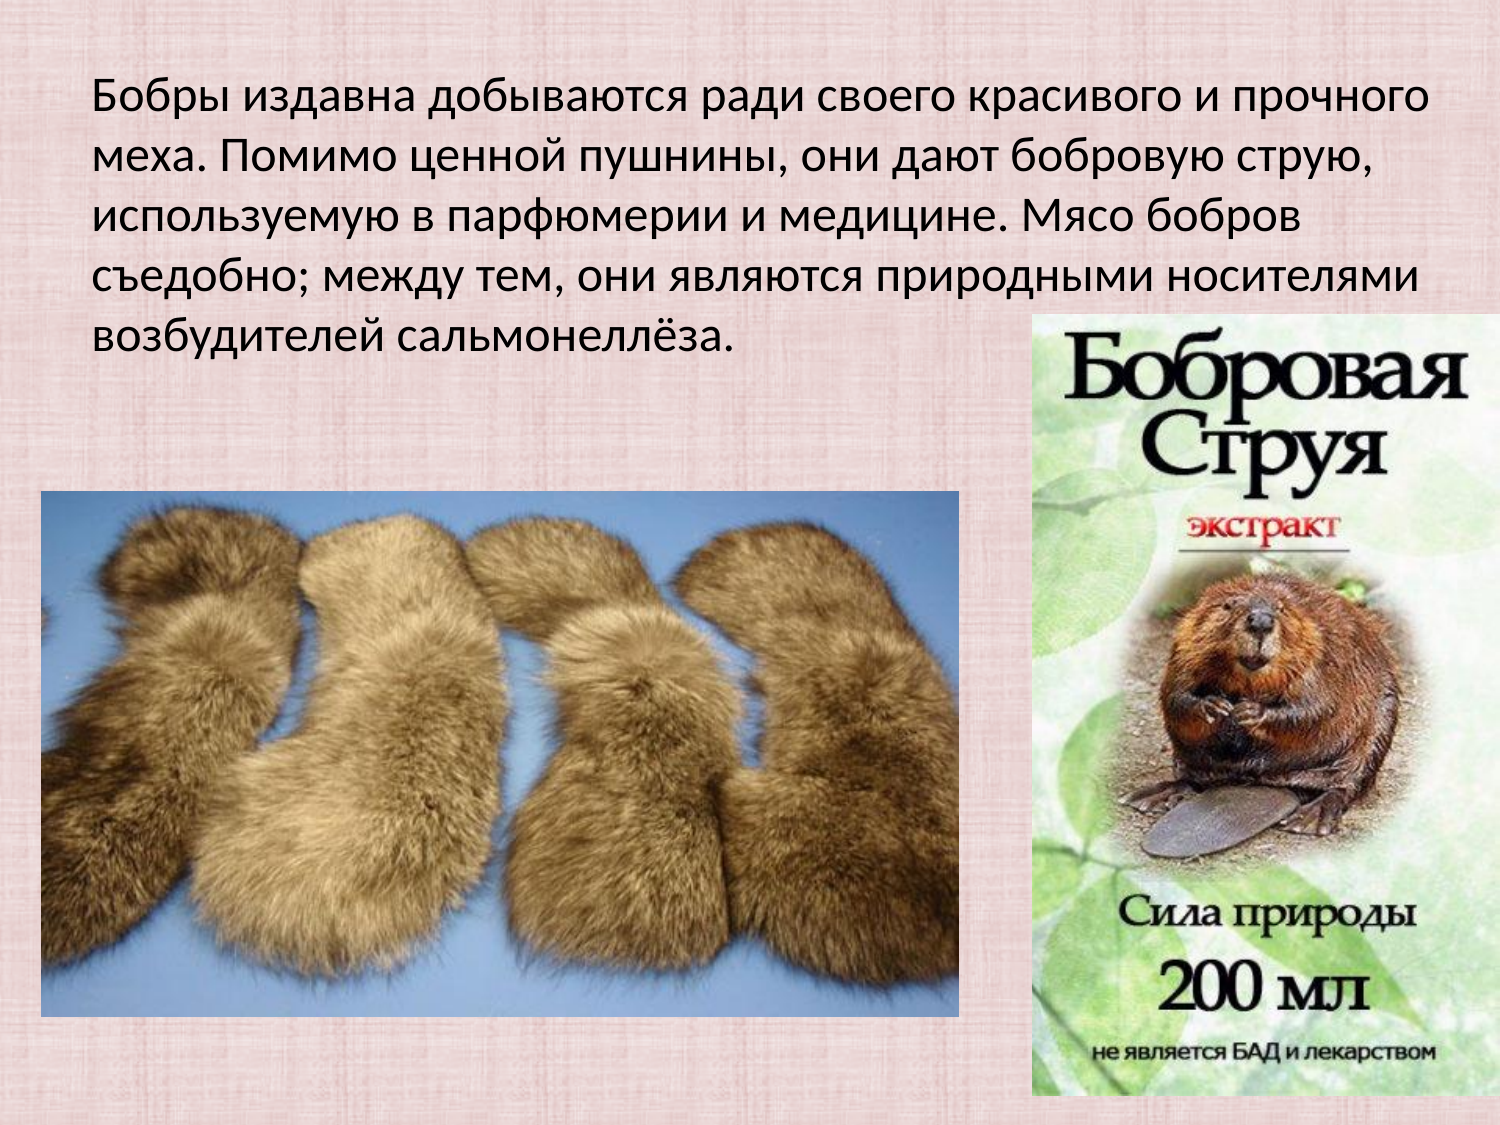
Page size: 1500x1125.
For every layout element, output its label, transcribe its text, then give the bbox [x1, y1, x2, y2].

picture [1032, 314, 1500, 1096]
picture [41, 491, 959, 1017]
text_box Бобры издавна добываются ради своего красивого и прочного меха. Помимо ценной пушнины, они дают бобровую струю, используемую в парфюмерии и медицине. Мясо бобров съедобно; между тем, они являются природными носителями возбудителей сальмонеллёза. [76, 54, 1447, 370]
